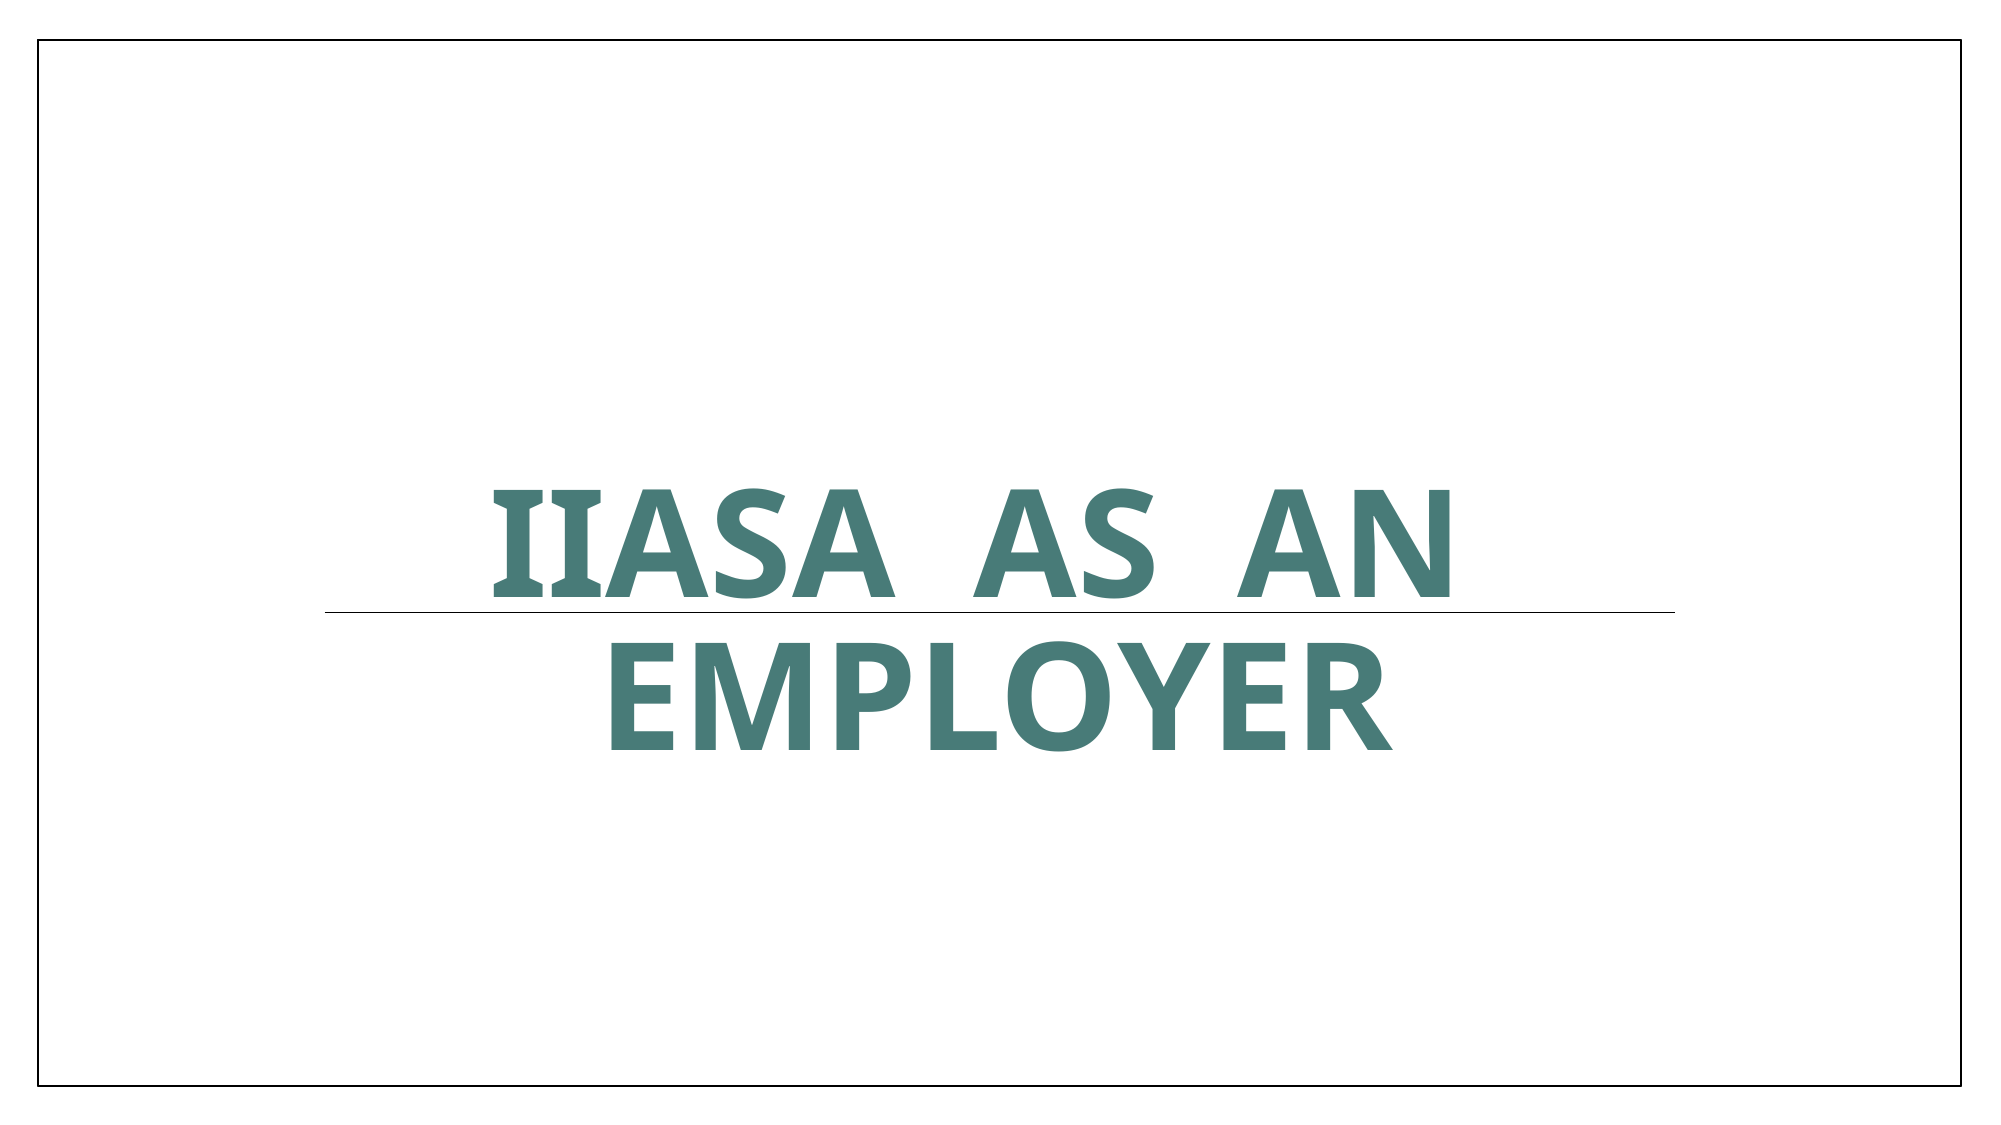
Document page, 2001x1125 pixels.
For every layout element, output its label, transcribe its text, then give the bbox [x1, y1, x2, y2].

title IIASA as an employer [178, 308, 1814, 789]
